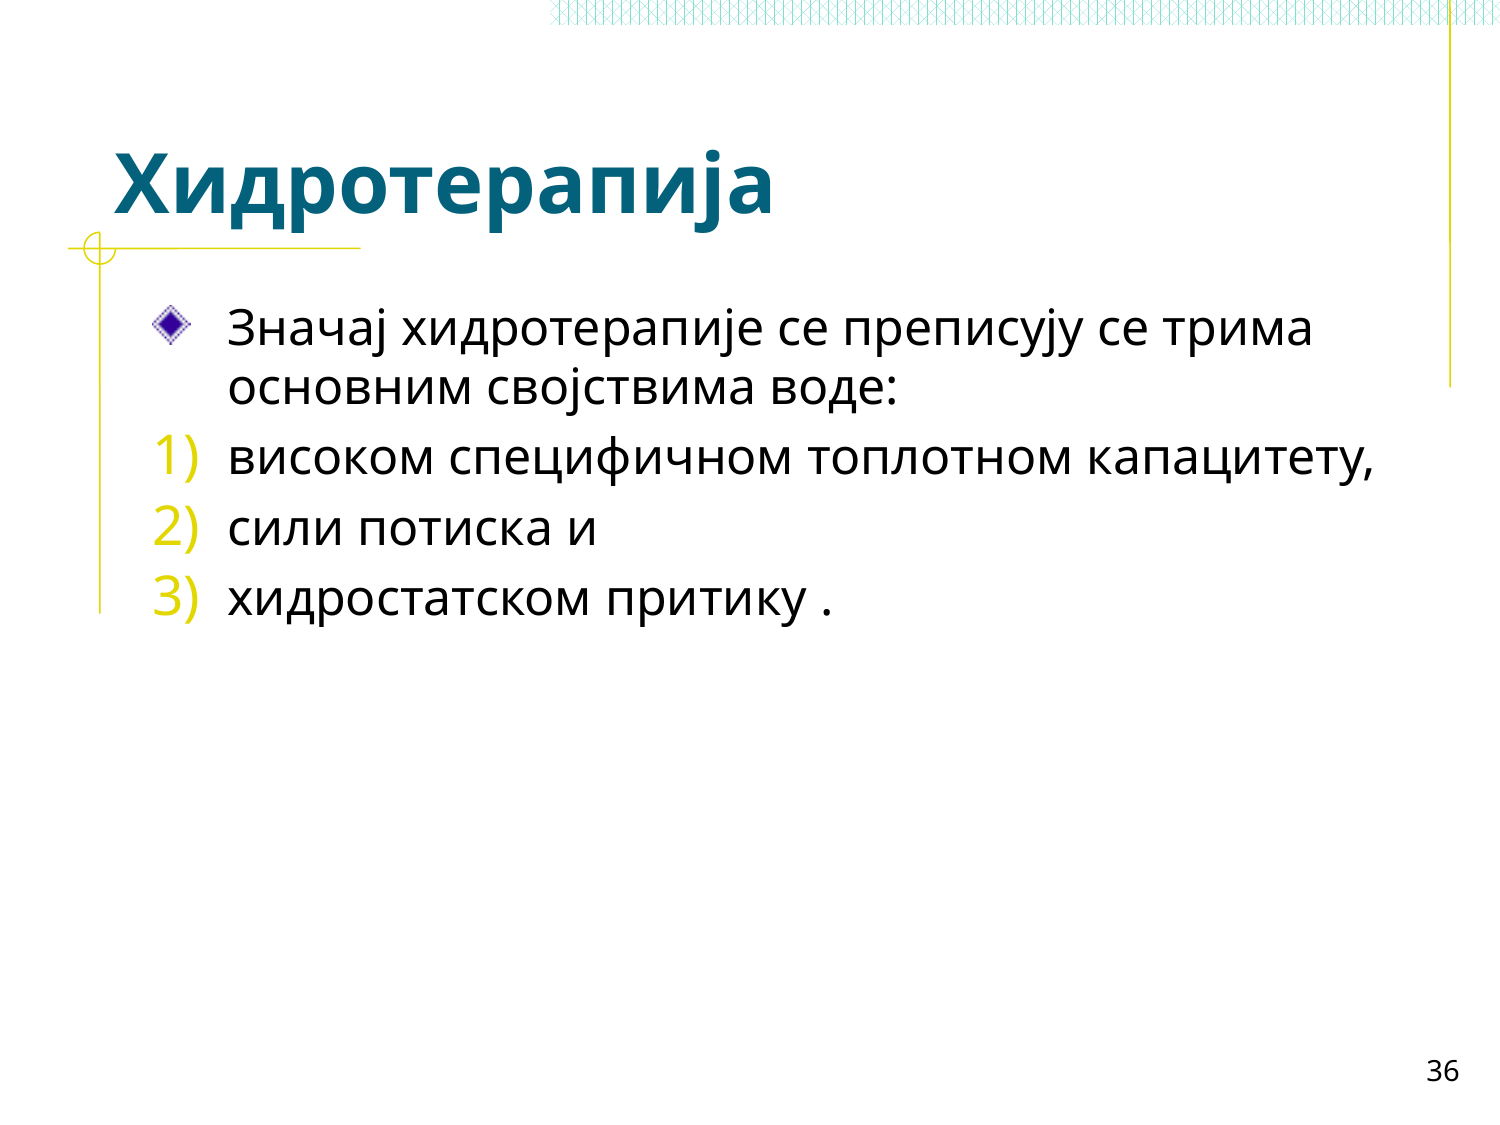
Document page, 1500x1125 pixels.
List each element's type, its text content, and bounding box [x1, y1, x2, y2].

slide_number 36 [1162, 1025, 1475, 1100]
picture [152, 305, 191, 345]
list Значај хидротерапије се преписују се трима основним својствима воде: високом специфичном топлотном капацитету, сили потиска и хидростатском притику . [137, 287, 1500, 963]
title Хидротерапија [99, 49, 1376, 238]
